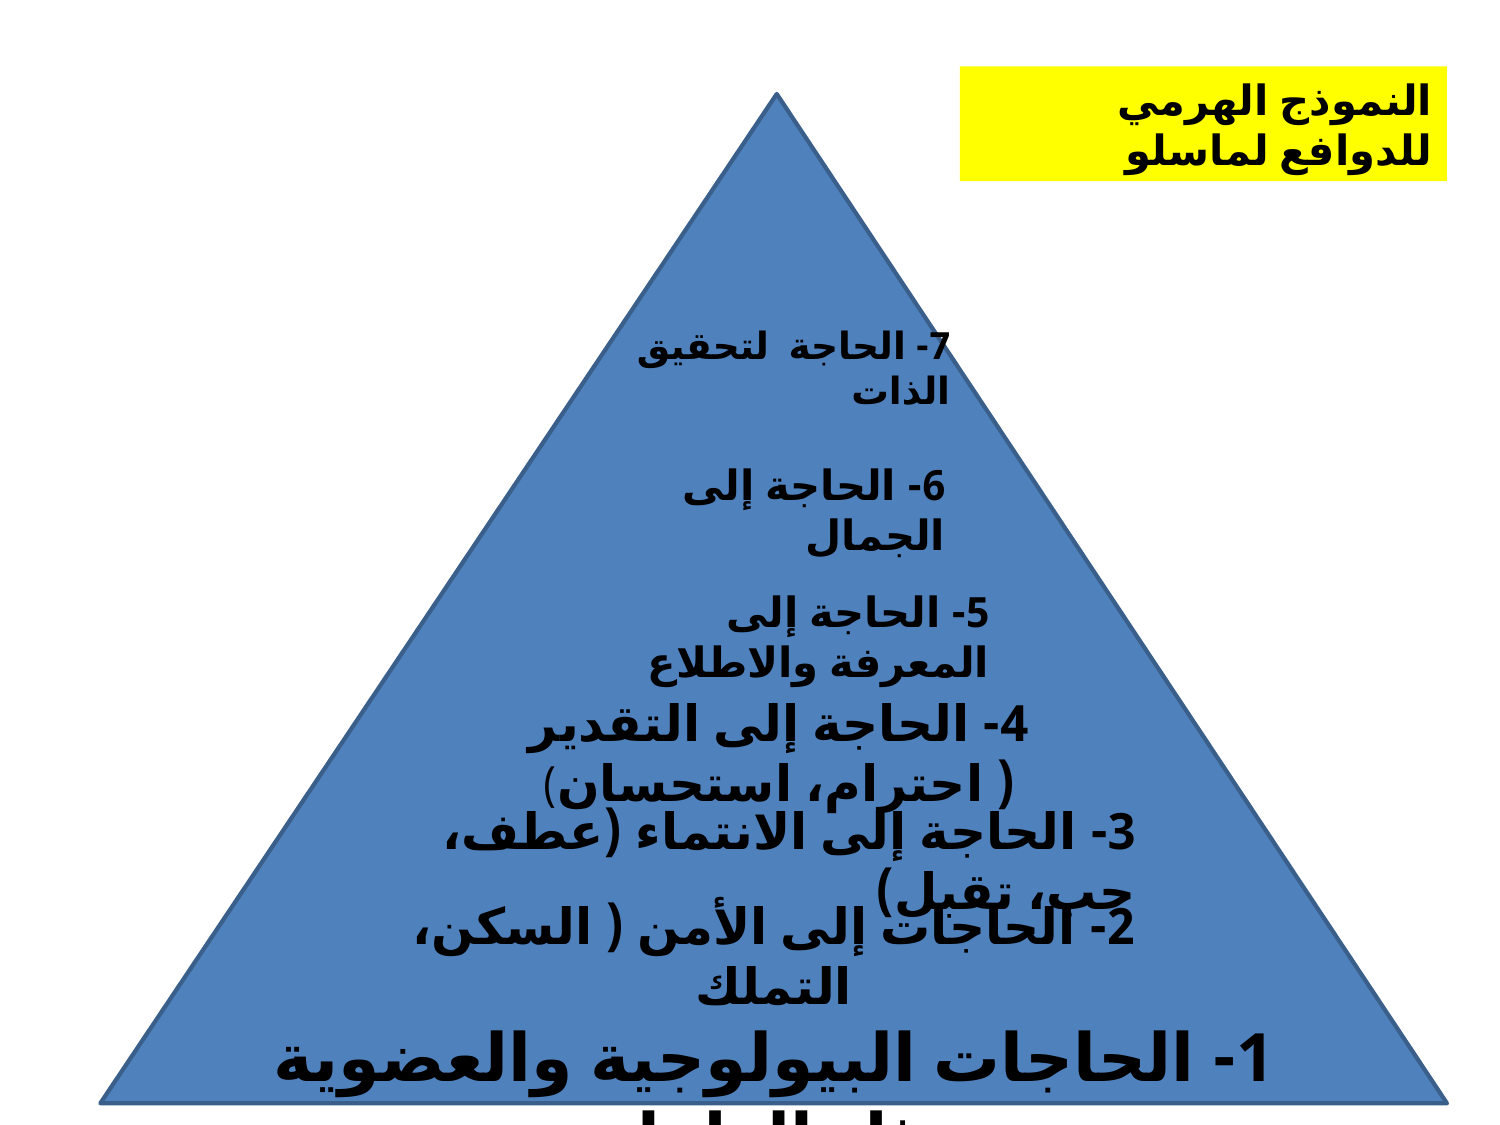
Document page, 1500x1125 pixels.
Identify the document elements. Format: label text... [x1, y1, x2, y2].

text_box 3- الحاجة إلى الانتماء (عطف، حب، تقبل) [341, 792, 1151, 928]
text_box 7- الحاجة لتحقيق الذات [608, 314, 965, 420]
text_box 1- الحاجات البيولوجية والعضوية مثل الطعام [188, 1007, 1359, 1125]
text_box النموذج الهرمي للدوافع لماسلو [959, 66, 1447, 182]
text_box 2- الحاجات إلى الأمن ( السكن، التملك [342, 887, 1205, 1023]
text_box [626, 91, 926, 314]
text_box 4- الحاجة إلى التقدير ( احترام، استحسان) [407, 683, 1151, 819]
text_box 5- الحاجة إلى المعرفة والاطلاع [543, 578, 1004, 694]
text_box 6- الحاجة إلى الجمال [577, 451, 960, 567]
text_box [98, 341, 1449, 1106]
